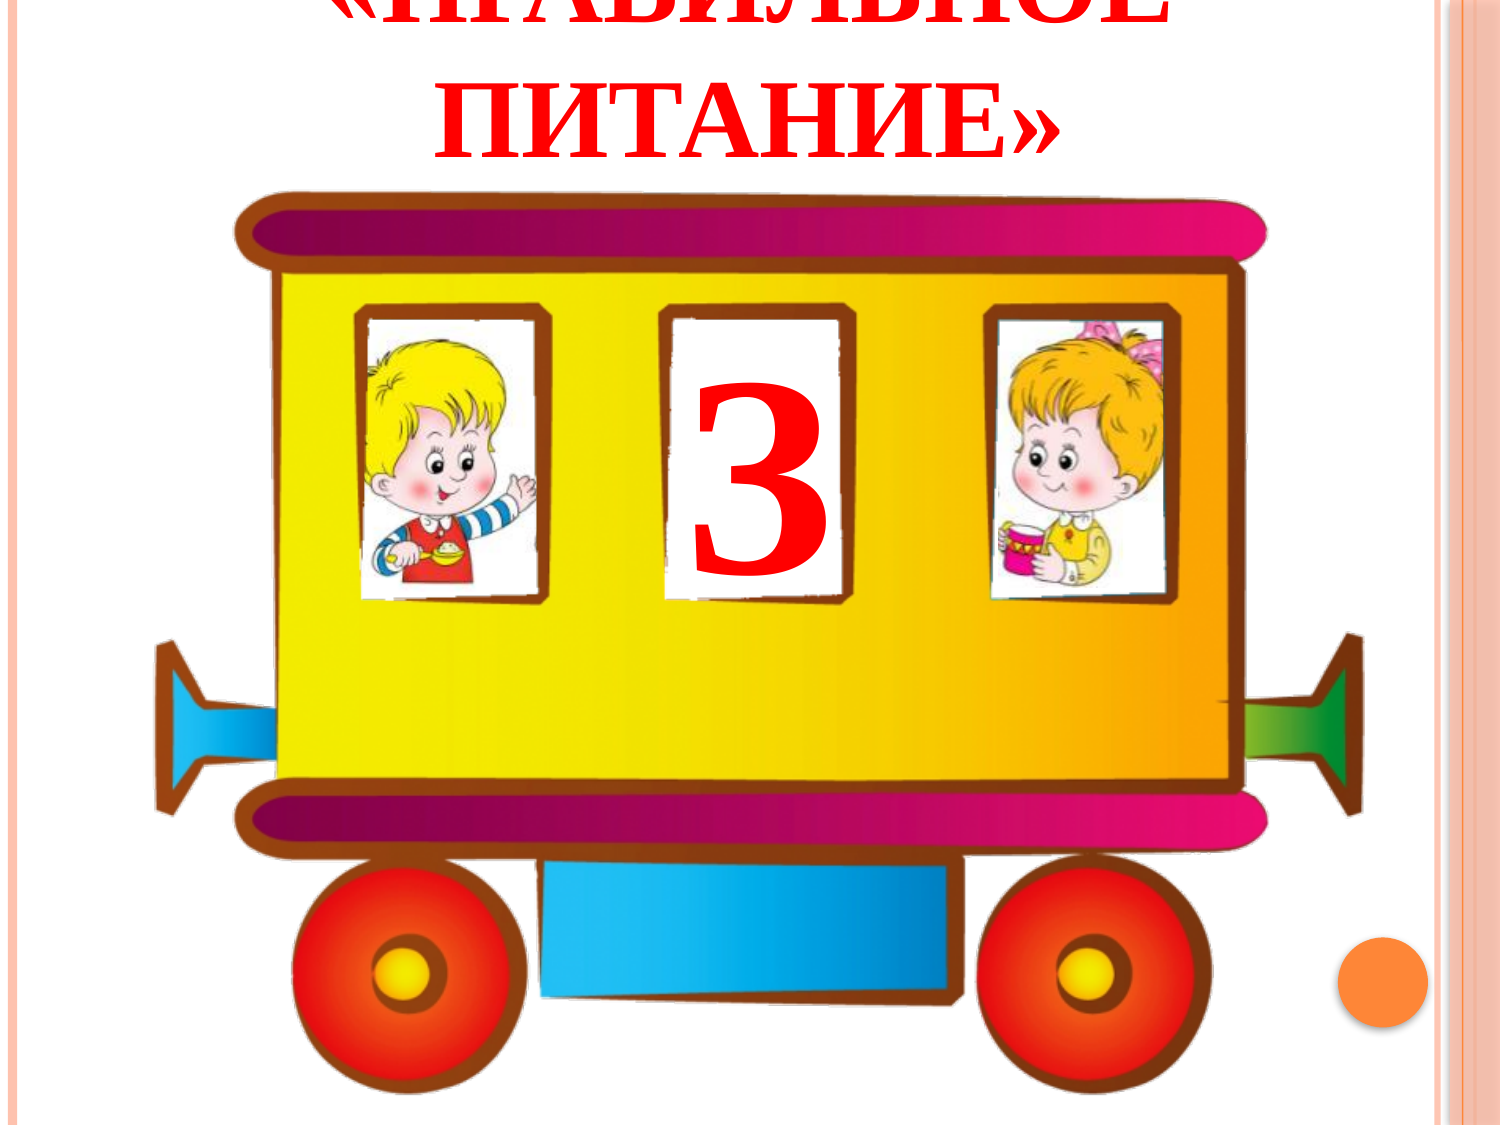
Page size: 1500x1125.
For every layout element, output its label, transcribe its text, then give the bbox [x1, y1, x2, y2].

picture [146, 42, 1366, 1125]
title «Правильное питание» [76, 0, 1424, 188]
